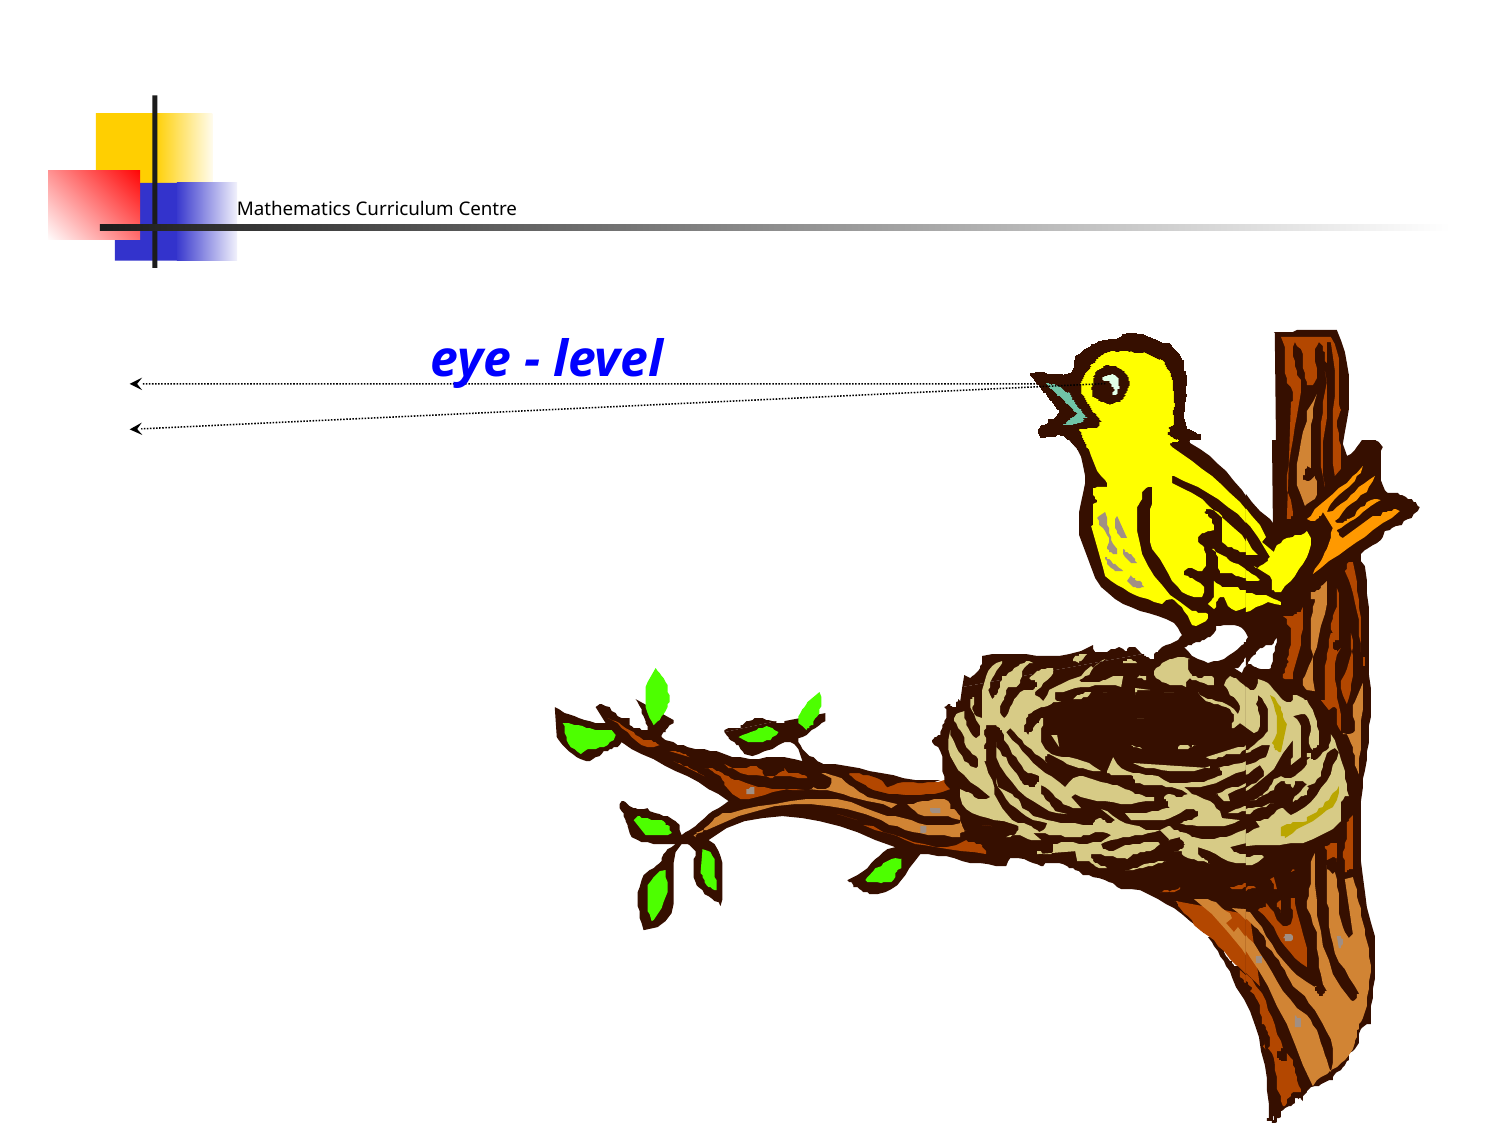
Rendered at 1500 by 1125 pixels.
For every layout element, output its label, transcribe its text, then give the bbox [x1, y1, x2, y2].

text_box [129, 377, 143, 391]
picture [524, 256, 1500, 1125]
text_box [129, 422, 143, 436]
text_box eye - level [416, 319, 519, 394]
